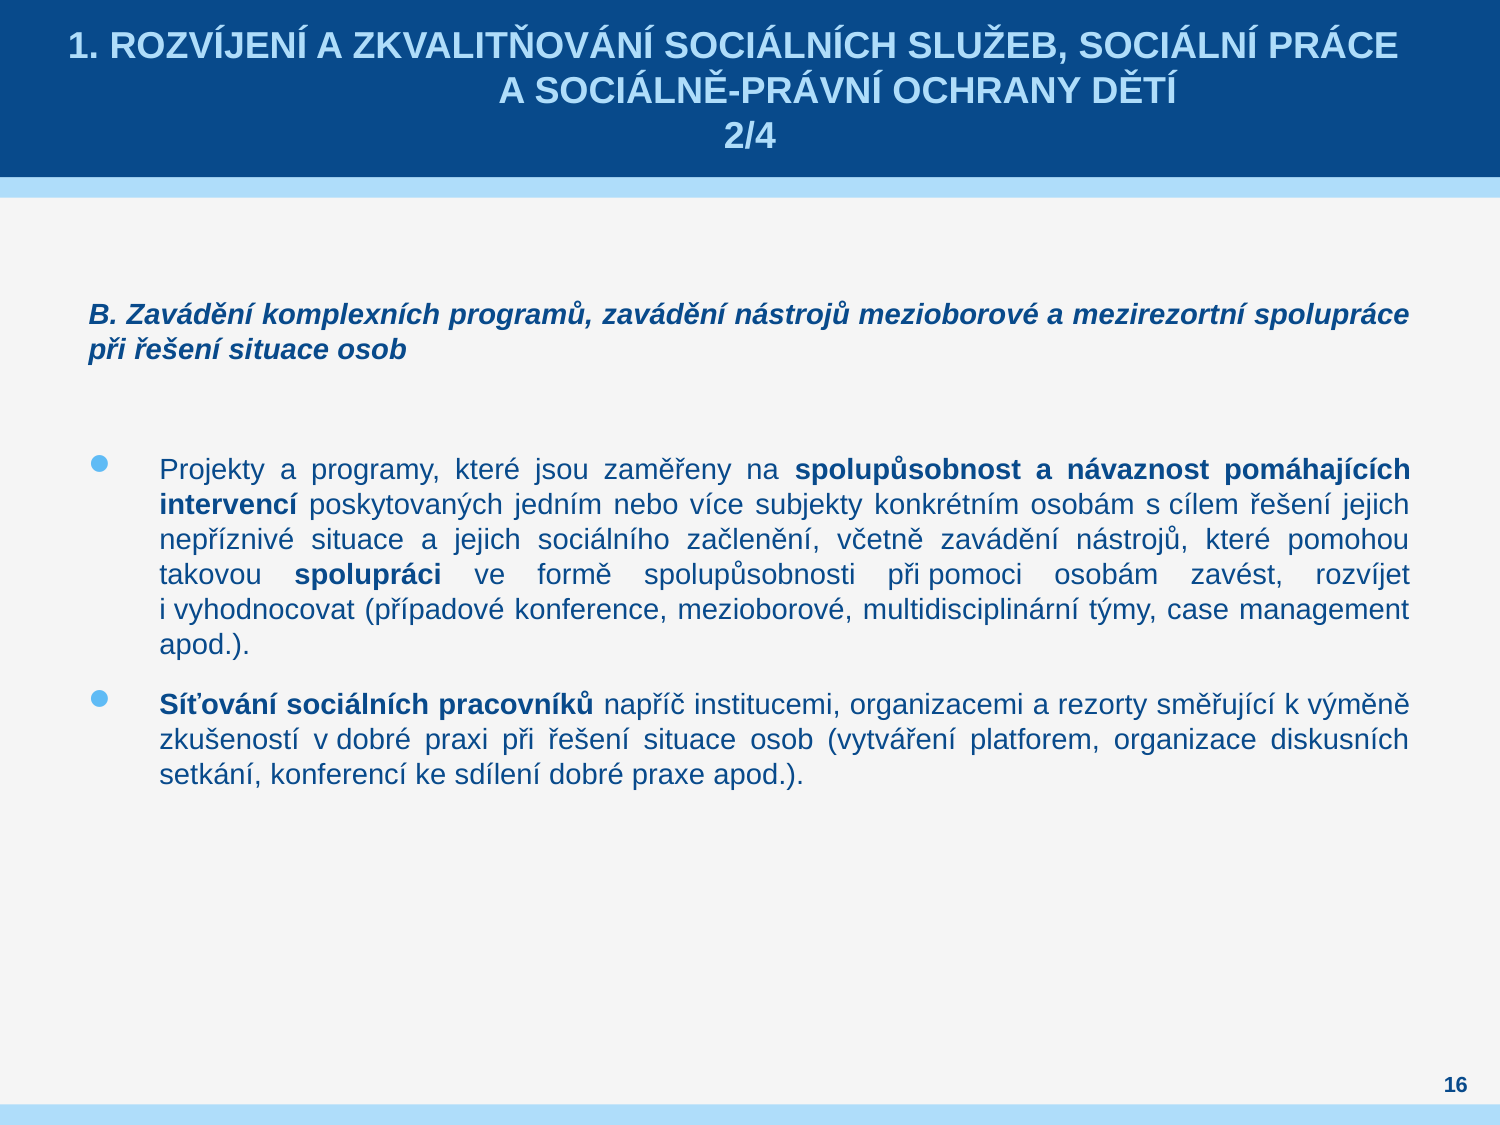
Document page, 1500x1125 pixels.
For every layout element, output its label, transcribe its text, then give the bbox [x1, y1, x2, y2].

title 1. Rozvíjení a zkvalitňování sociálních služeb, sociální práce a sociálně-právní ochrany dětí 2/4 [59, 0, 1441, 178]
list B. Zavádění komplexních programů, zavádění nástrojů mezioborové a mezirezortní spolupráce při řešení situace osob Projekty a programy, které jsou zaměřeny na spolupůsobnost a návaznost pomáhajících intervencí poskytovaných jedním nebo více subjekty konkrétním osobám s cílem řešení jejich nepříznivé situace a jejich sociálního začlenění, včetně zavádění nástrojů, které pomohou takovou spolupráci ve formě spolupůsobnosti při pomoci osobám zavést, rozvíjet i vyhodnocovat (případové konference, mezioborové, multidisciplinární týmy, case management apod.). Síťování sociálních pracovníků napříč institucemi, organizacemi a rezorty směřující k výměně zkušeností v dobré praxi při řešení situace osob (vytváření platforem, organizace diskusních setkání, konferencí ke sdílení dobré praxe apod.). [88, 295, 1412, 1004]
slide_number 16 [1417, 1068, 1495, 1099]
